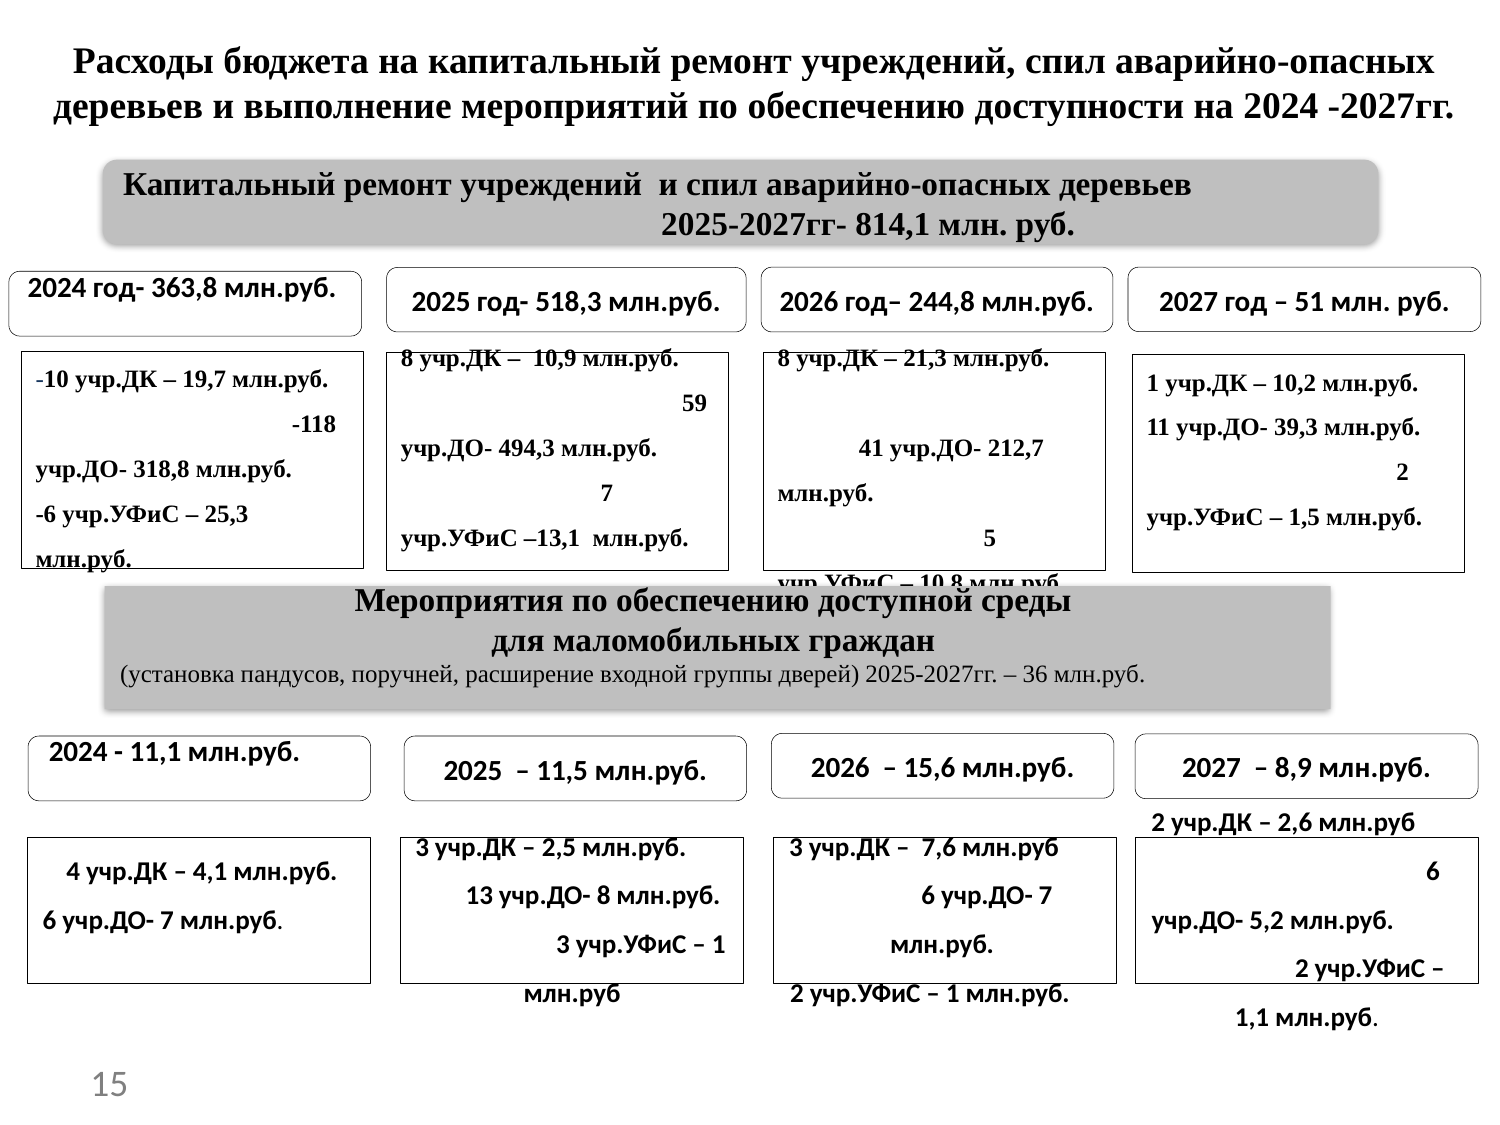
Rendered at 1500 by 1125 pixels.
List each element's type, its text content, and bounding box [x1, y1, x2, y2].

text_box 2024 - 11,1 млн.руб. [25, 733, 373, 803]
text_box Мероприятия по обеспечению доступной среды для маломобильных граждан (установка пандусов, поручней, расширение входной группы дверей) 2025-2027гг. – 36 млн.руб. [104, 585, 1331, 710]
text_box 1 учр.ДК – 10,2 млн.руб. 11 учр.ДО- 39,3 млн.руб. 2 учр.УФиС – 1,5 млн.руб. [1130, 352, 1466, 574]
text_box Капитальный ремонт учреждений и спил аварийно-опасных деревьев 2025-2027гг- 814,1 млн. руб. [101, 158, 1380, 246]
text_box 2027 год – 51 млн. руб. [1125, 265, 1483, 334]
text_box 4 учр.ДК – 4,1 млн.руб. 6 учр.ДО- 7 млн.руб. [26, 835, 372, 985]
text_box 2024 год- 363,8 млн.руб. [6, 269, 364, 339]
text_box Расходы бюджета на капитальный ремонт учреждений, спил аварийно-опасных деревьев и выполнение мероприятий по обеспечению доступности на 2024 -2027гг. [29, 28, 1480, 134]
text_box 8 учр.ДК – 10,9 млн.руб. 59 учр.ДО- 494,3 млн.руб. 7 учр.УФиС –13,1 млн.руб. [384, 351, 731, 572]
text_box 3 учр.ДК – 7,6 млн.руб 6 учр.ДО- 7 млн.руб. 2 учр.УФиС – 1 млн.руб. [772, 835, 1118, 985]
text_box -10 учр.ДК – 19,7 млн.руб. -118 учр.ДО- 318,8 млн.руб. -6 учр.УФиС – 25,3 млн.руб. [19, 349, 365, 571]
text_box 3 учр.ДК – 2,5 млн.руб. 13 учр.ДО- 8 млн.руб. 3 учр.УФиС – 1 млн.руб [399, 835, 745, 985]
text_box 2025 – 11,5 млн.руб. [402, 733, 749, 803]
text_box 2026 год– 244,8 млн.руб. [759, 265, 1116, 335]
text_box 2025 год- 518,3 млн.руб. [384, 265, 749, 335]
text_box 2 учр.ДК – 2,6 млн.руб 6 учр.ДО- 5,2 млн.руб. 2 учр.УФиС – 1,1 млн.руб. [1133, 835, 1480, 985]
text_box 2027 – 8,9 млн.руб. [1132, 731, 1481, 801]
text_box 8 учр.ДК – 21,3 млн.руб. 41 учр.ДО- 212,7 млн.руб. 5 учр.УФиС – 10,8 млн.руб [761, 351, 1107, 572]
text_box 2026 – 15,6 млн.руб. [769, 731, 1117, 801]
slide_number 15 [48, 1045, 144, 1118]
